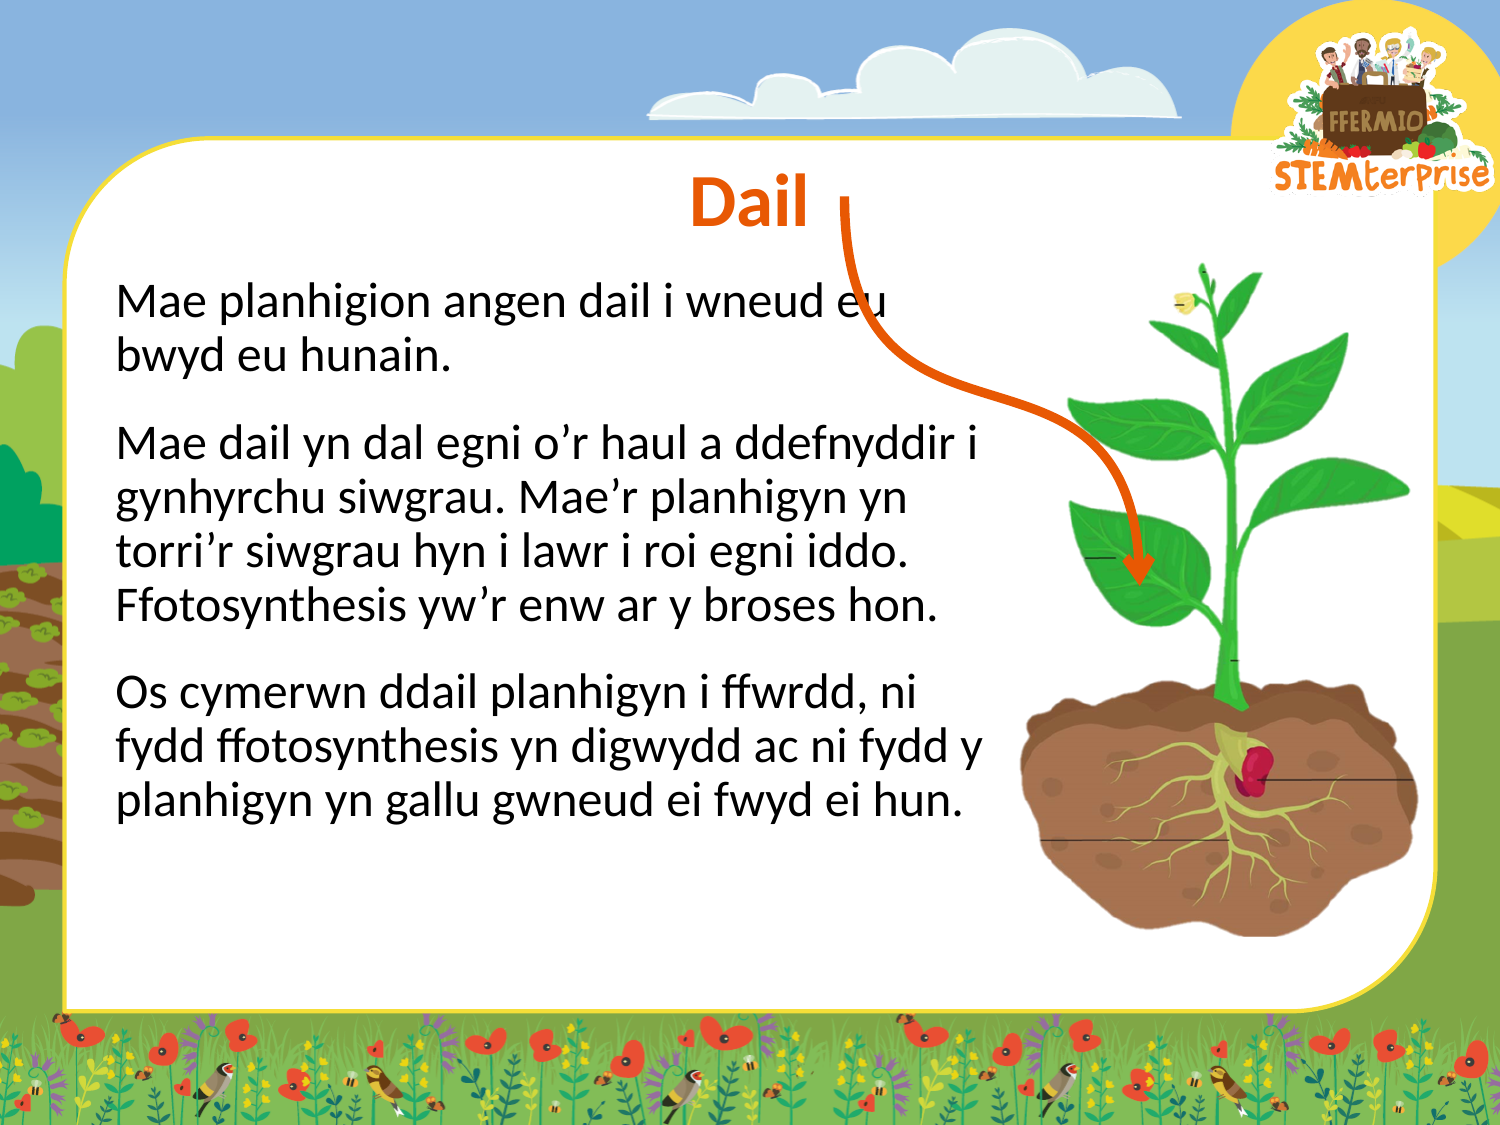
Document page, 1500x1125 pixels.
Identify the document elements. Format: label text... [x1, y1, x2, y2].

list Mae planhigion angen dail i wneud eu bwyd eu hunain. Mae dail yn dal egni o’r haul a ddefnyddir i gynhyrchu siwgrau. Mae’r planhigyn yn torri’r siwgrau hyn i lawr i roi egni iddo. Ffotosynthesis yw’r enw ar y broses hon. Os cymerwn ddail planhigyn i ffwrdd, ni fydd ffotosynthesis yn digwydd ac ni fydd y planhigyn yn gallu gwneud ei fwyd ei hun. [100, 267, 1022, 965]
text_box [796, 243, 1188, 540]
title Dail [218, 137, 1282, 256]
picture [0, 0, 1500, 1125]
